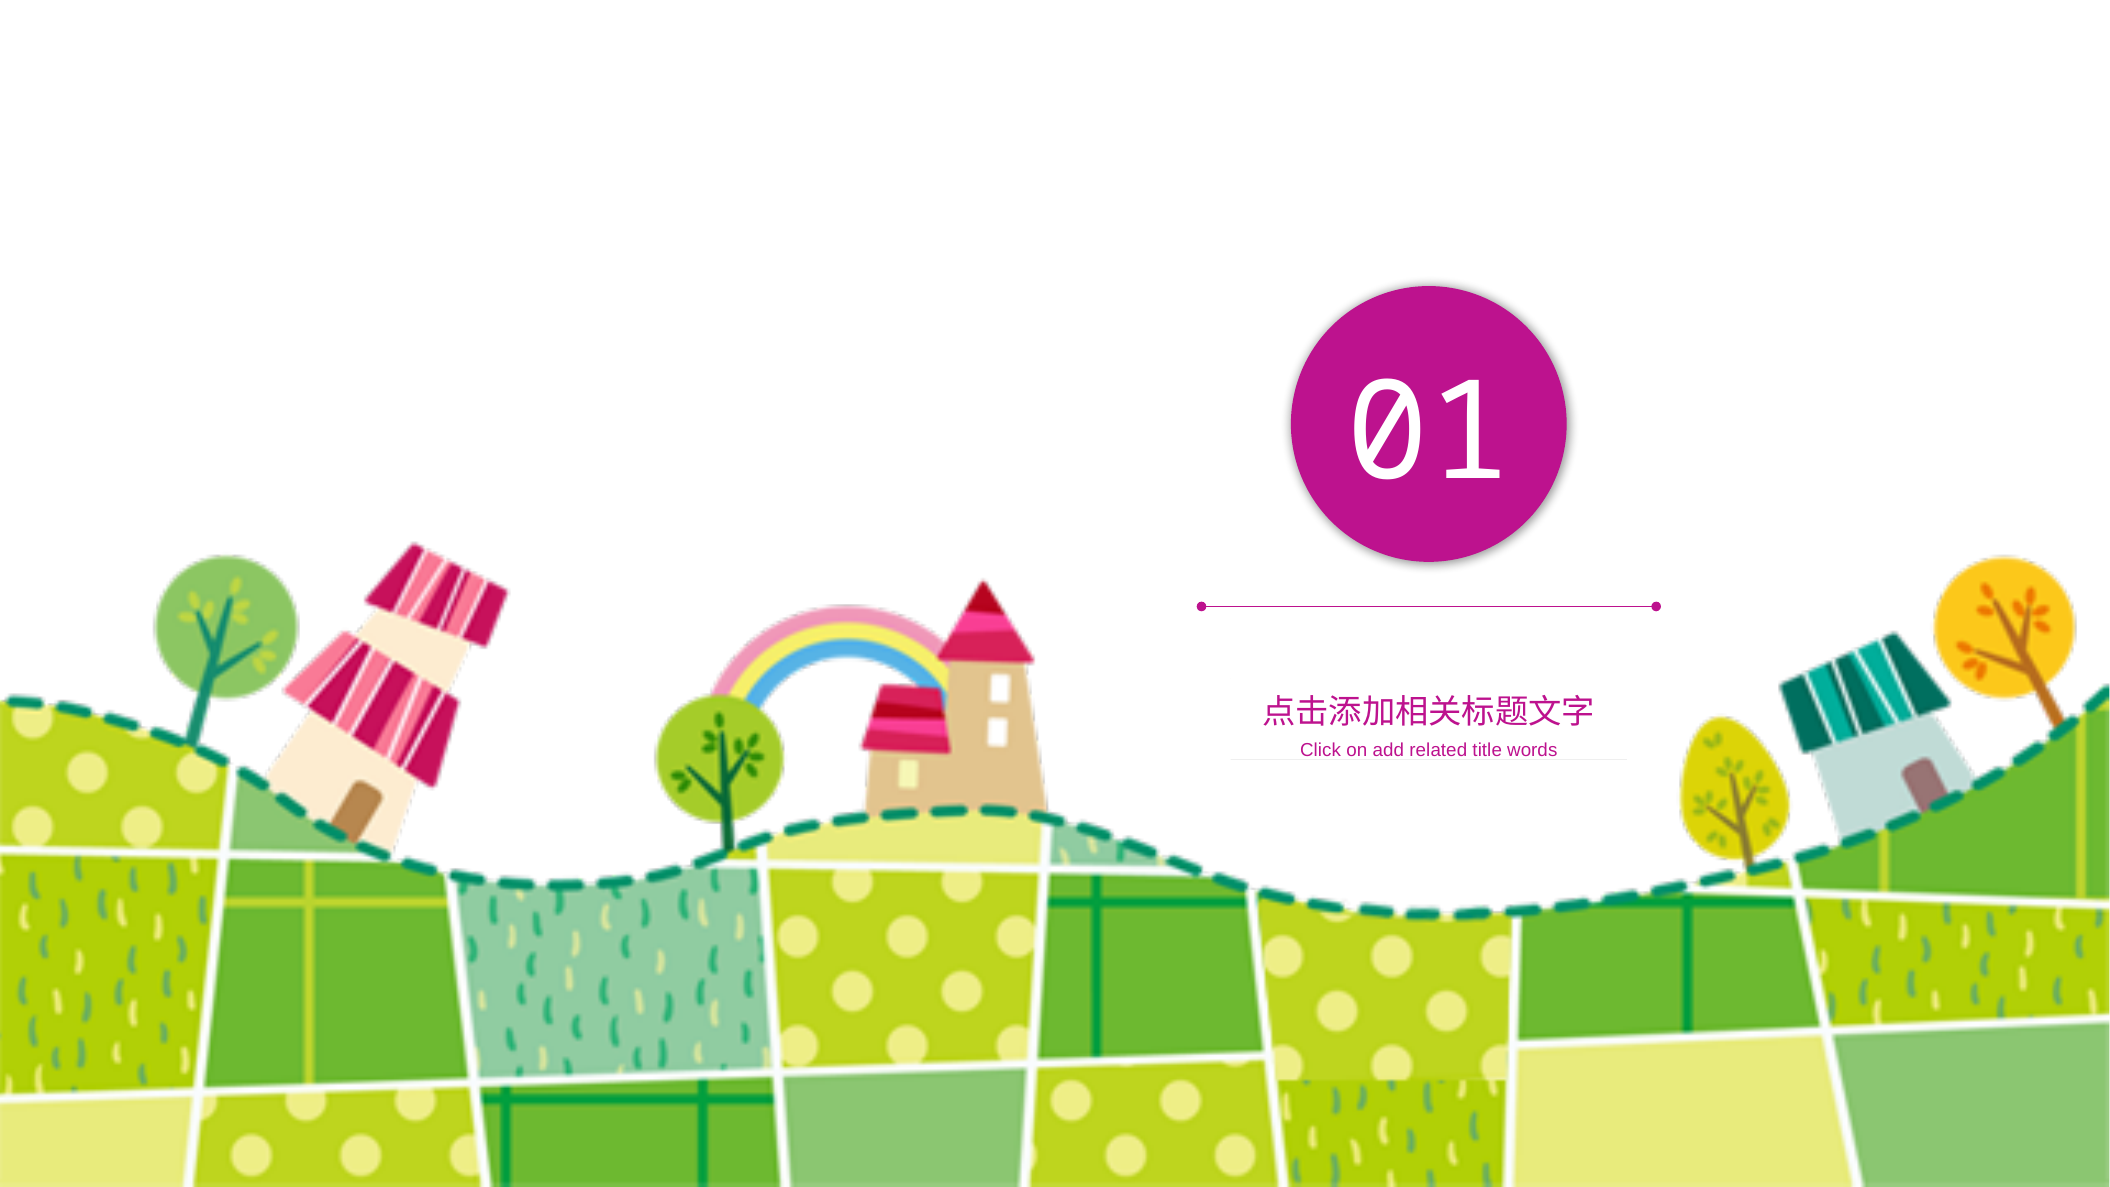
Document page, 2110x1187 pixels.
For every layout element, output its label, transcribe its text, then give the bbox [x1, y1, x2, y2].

picture [0, 504, 2110, 1187]
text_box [1197, 602, 1660, 611]
text_box 01 [1289, 285, 1568, 504]
